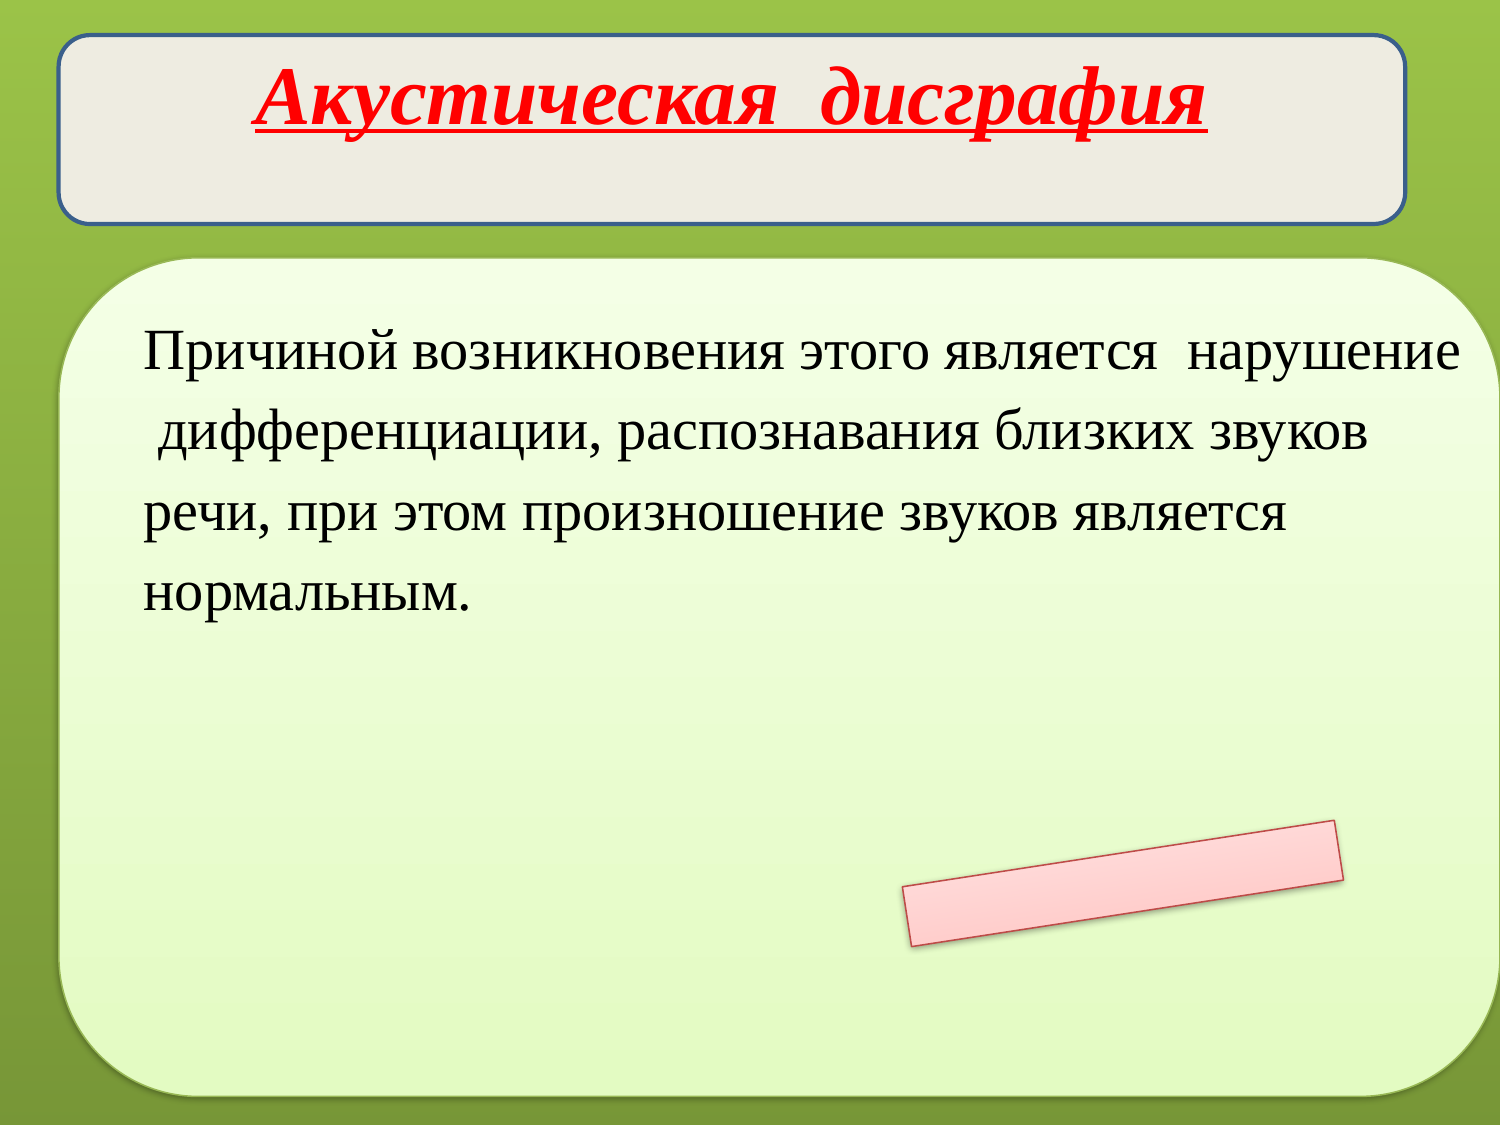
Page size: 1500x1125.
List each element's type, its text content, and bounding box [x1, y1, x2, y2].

text_box Акустическая дисграфия [56, 32, 1408, 227]
text_box [901, 819, 1345, 948]
text_box [58, 257, 1453, 1098]
text_box Причиной возникновения этого является нарушение дифференциации, распознавания близких звуков речи, при этом произношение звуков является нормальным. [128, 292, 1500, 1078]
text_box [0, 0, 1500, 1125]
